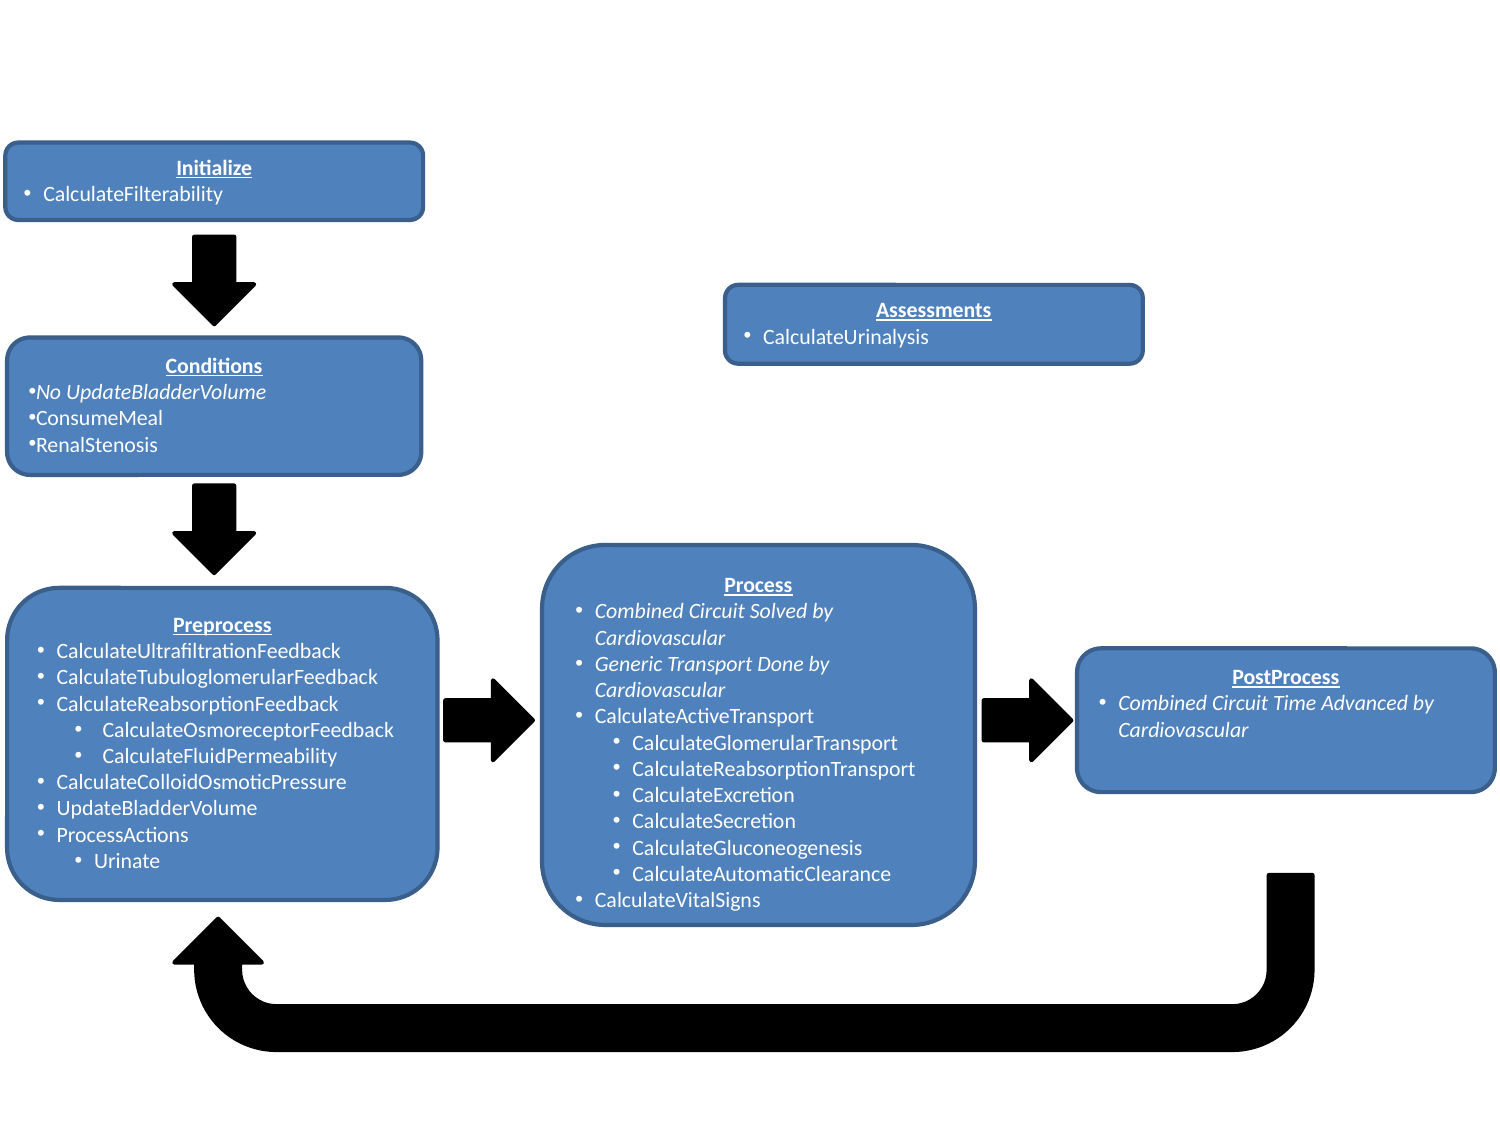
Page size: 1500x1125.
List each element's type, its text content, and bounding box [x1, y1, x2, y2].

text_box Initialize CalculateFilterability [3, 140, 426, 223]
text_box Assessments CalculateUrinalysis [722, 282, 1145, 366]
text_box [981, 678, 1074, 763]
text_box PostProcess Combined Circuit Time Advanced by Cardiovascular [1074, 646, 1497, 795]
text_box [443, 678, 535, 763]
text_box Process Combined Circuit Solved by Cardiovascular Generic Transport Done by Cardiovascular CalculateActiveTransport CalculateGlomerularTransport CalculateReabsorptionTransport CalculateExcretion CalculateSecretion CalculateGluconeogenesis CalculateAutomaticClearance CalculateVitalSigns [539, 542, 978, 928]
text_box [172, 483, 257, 576]
text_box [172, 234, 257, 327]
text_box Conditions No UpdateBladderVolume ConsumeMeal RenalStenosis [4, 335, 424, 478]
text_box Preprocess CalculateUltrafiltrationFeedback CalculateTubuloglomerularFeedback CalculateReabsorptionFeedback CalculateOsmoreceptorFeedback CalculateFluidPermeability CalculateColloidOsmoticPressure UpdateBladderVolume ProcessActions Urinate [4, 585, 440, 903]
text_box [172, 872, 1315, 1053]
